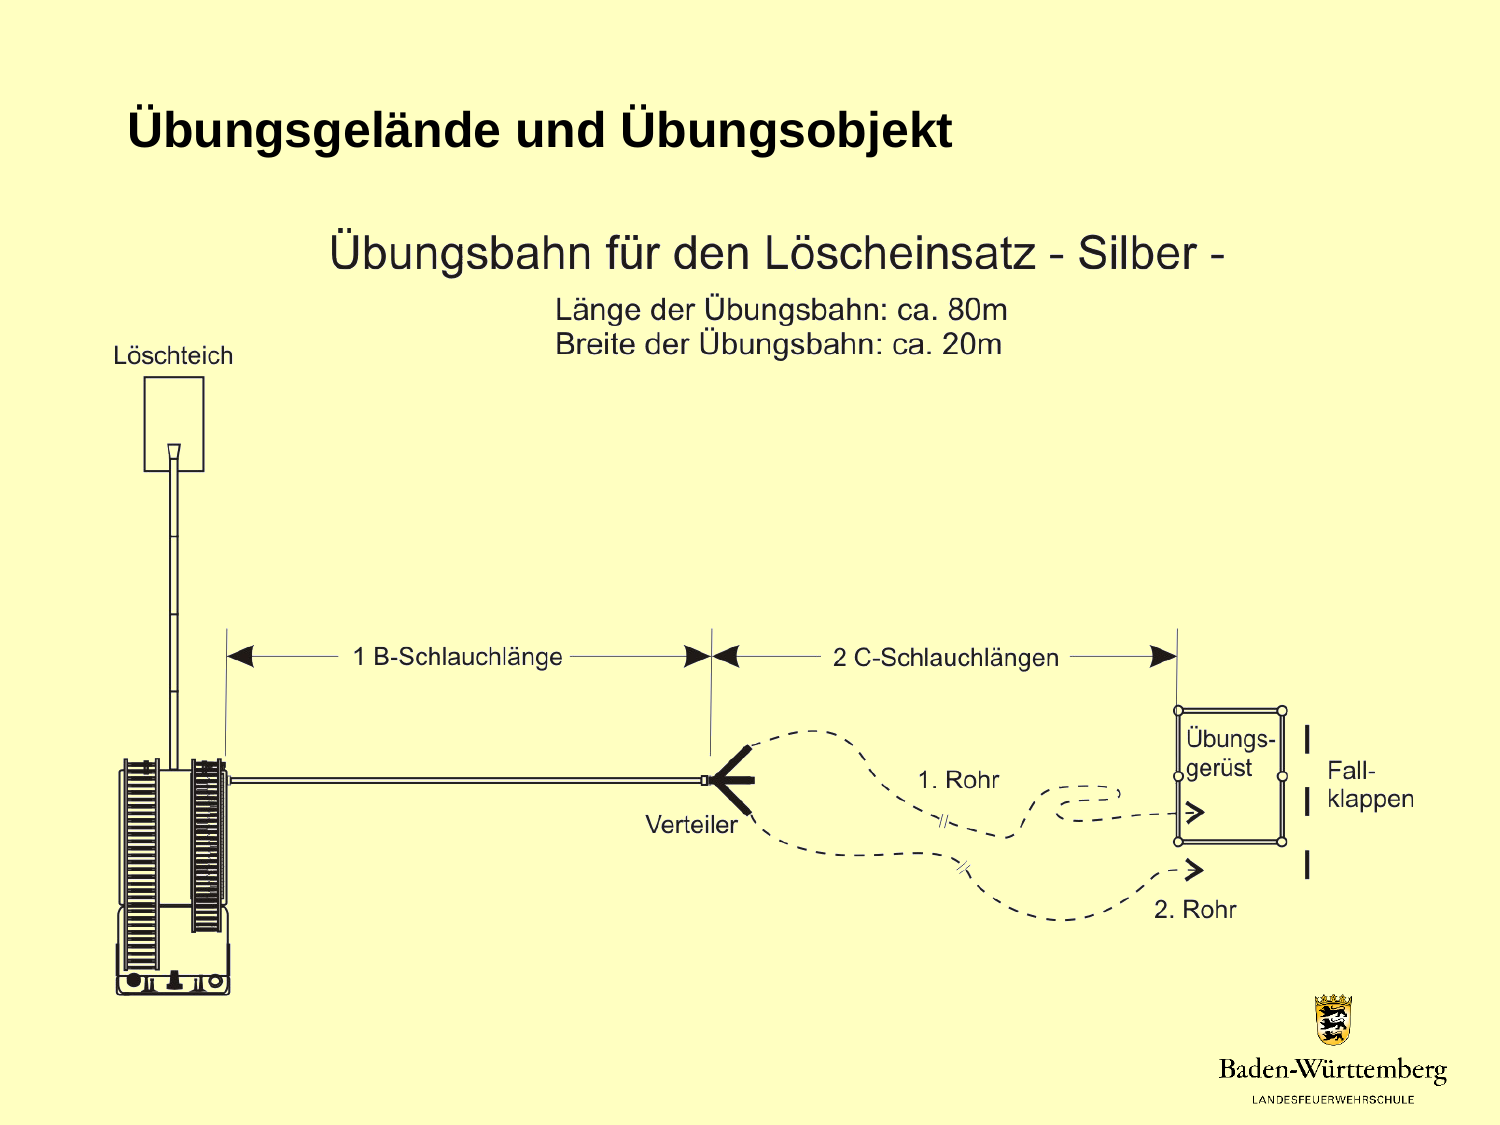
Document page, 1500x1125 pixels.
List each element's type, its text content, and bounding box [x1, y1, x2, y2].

text_box Übungsgelände und Übungsobjekt [112, 90, 975, 165]
picture [113, 227, 1447, 1106]
